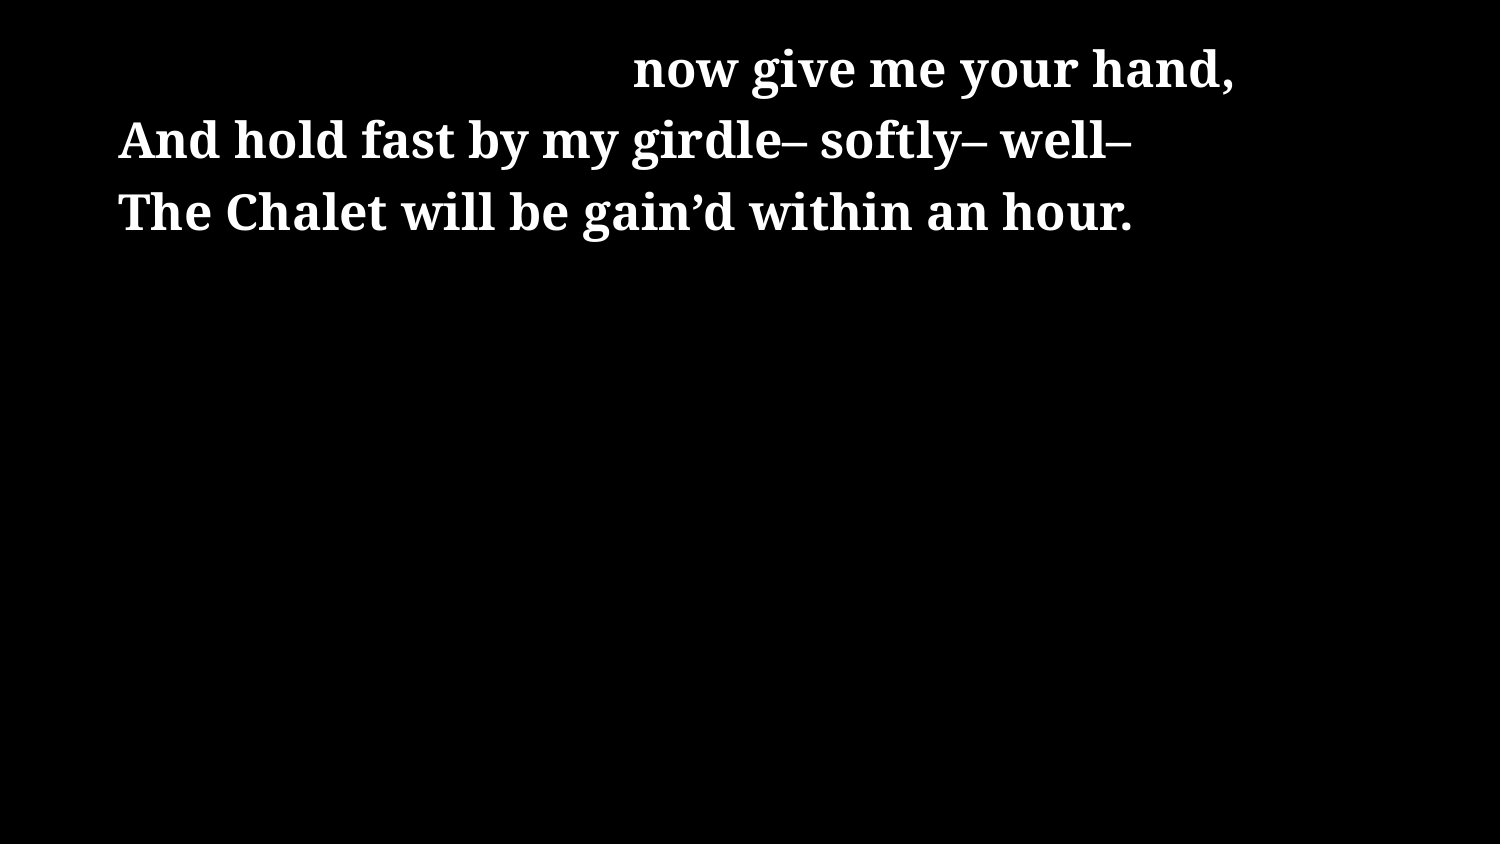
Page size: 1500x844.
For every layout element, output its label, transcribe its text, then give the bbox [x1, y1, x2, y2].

title now give me your hand, And hold fast by my girdle– softly– well– The Chalet will be gain’d within an hour. [103, 17, 1397, 299]
